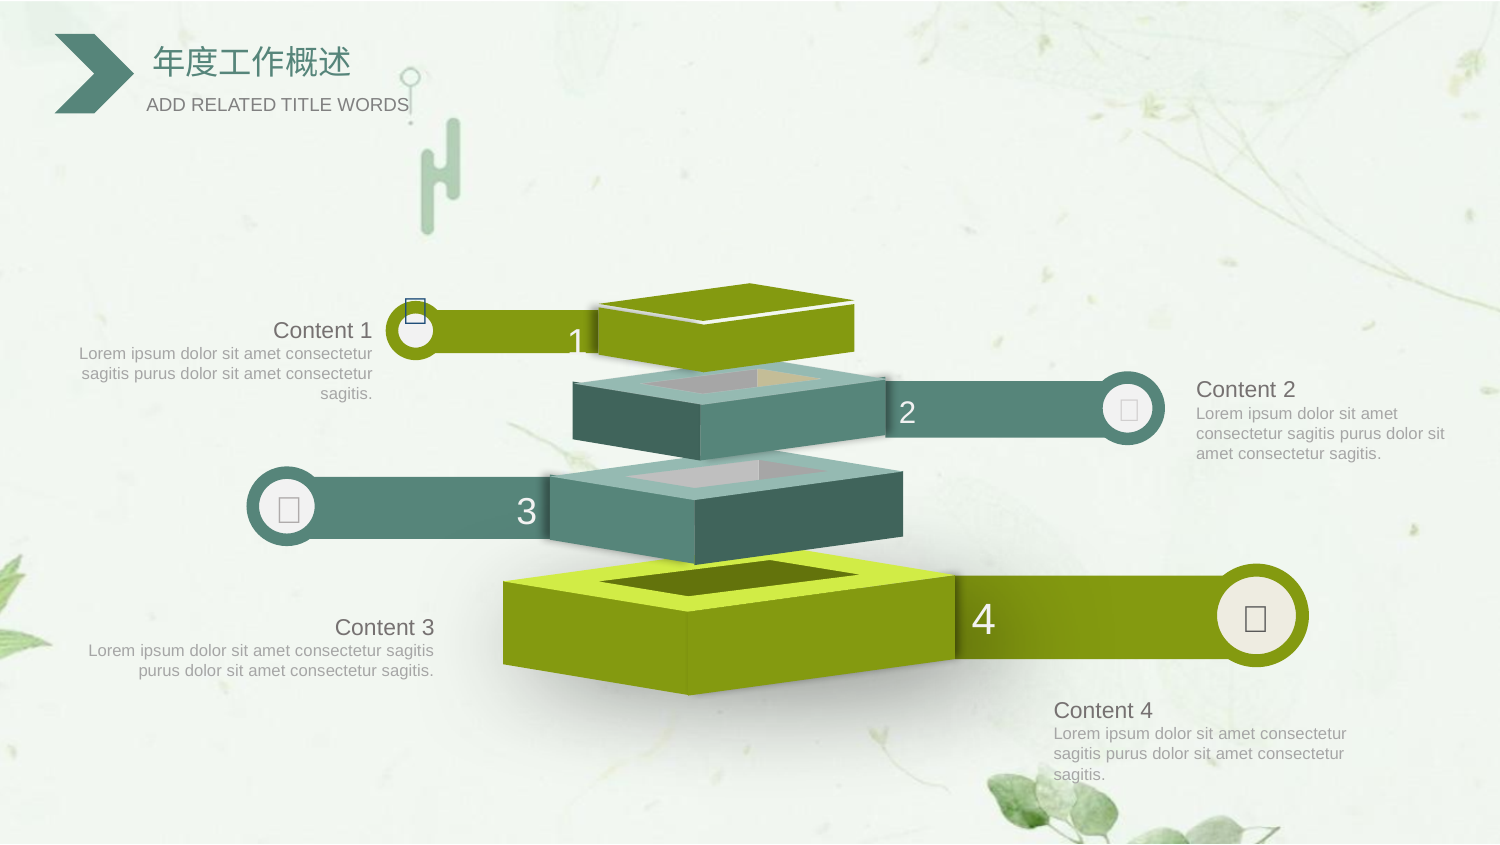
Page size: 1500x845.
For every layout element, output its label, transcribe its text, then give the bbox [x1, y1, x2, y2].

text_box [598, 283, 855, 373]
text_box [882, 383, 1160, 438]
text_box Content 2 Lorem ipsum dolor sit amet consectetur sagitis purus dolor sit amet consectetur sagitis. [1184, 351, 1483, 487]
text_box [549, 447, 904, 566]
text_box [255, 478, 552, 541]
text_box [572, 356, 888, 461]
text_box Content 4 Lorem ipsum dolor sit amet consectetur sagitis purus dolor sit amet consectetur sagitis. [1042, 671, 1394, 807]
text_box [252, 472, 549, 540]
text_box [888, 377, 1159, 383]
picture [0, 2, 1500, 844]
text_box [385, 280, 603, 372]
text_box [503, 544, 955, 696]
text_box Content 1 Lorem ipsum dolor sit amet consectetur sagitis purus dolor sit amet consectetur sagitis. [61, 291, 384, 427]
text_box Content 3 Lorem ipsum dolor sit amet consectetur sagitis purus dolor sit amet consectetur sagitis. [76, 578, 446, 714]
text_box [955, 570, 1303, 661]
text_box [956, 583, 1290, 652]
